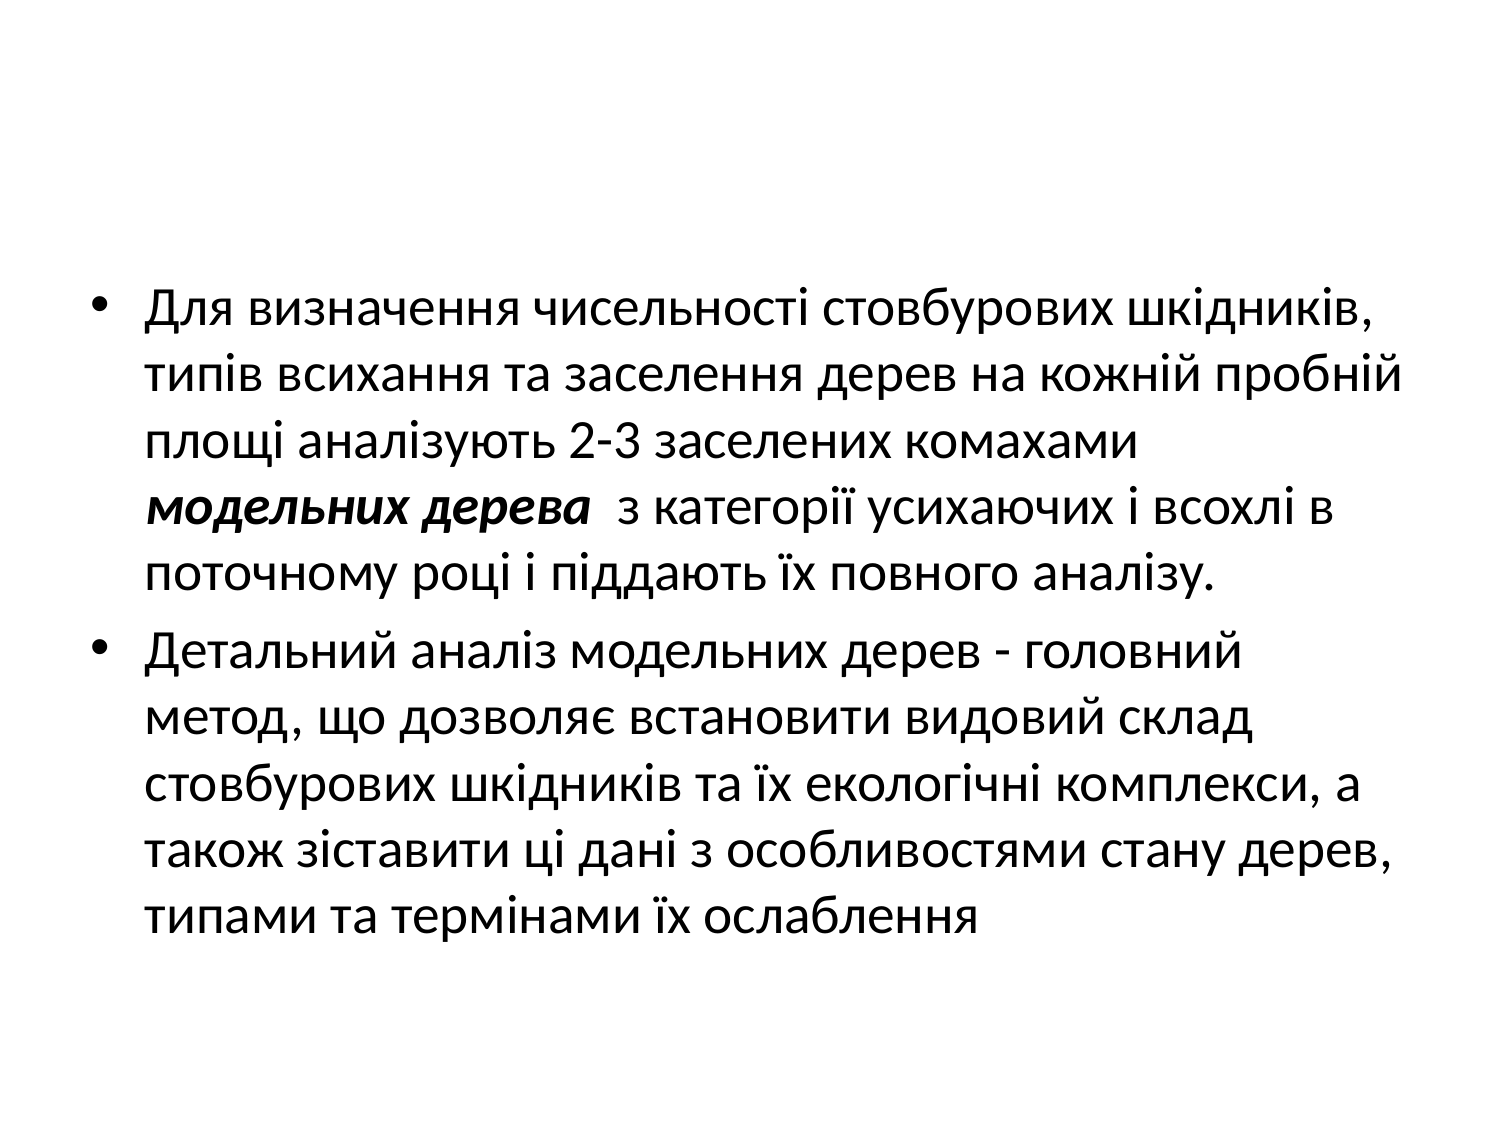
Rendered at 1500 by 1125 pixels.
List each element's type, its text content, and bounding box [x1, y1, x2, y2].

list Для визначення чисельності стовбурових шкідників, типів всихання та заселення дерев на кожній пробній площі аналізують 2-3 заселених комахами модельних дерева з категорії усихаючих і всохлі в поточному році і піддають їх повного аналізу. Детальний аналіз модельних дерев - головний метод, що дозволяє встановити видовий склад стовбурових шкідників та їх екологічні комплекси, а також зіставити ці дані з особливостями стану дерев, типами та термінами їх ослаблення [75, 262, 1425, 1005]
